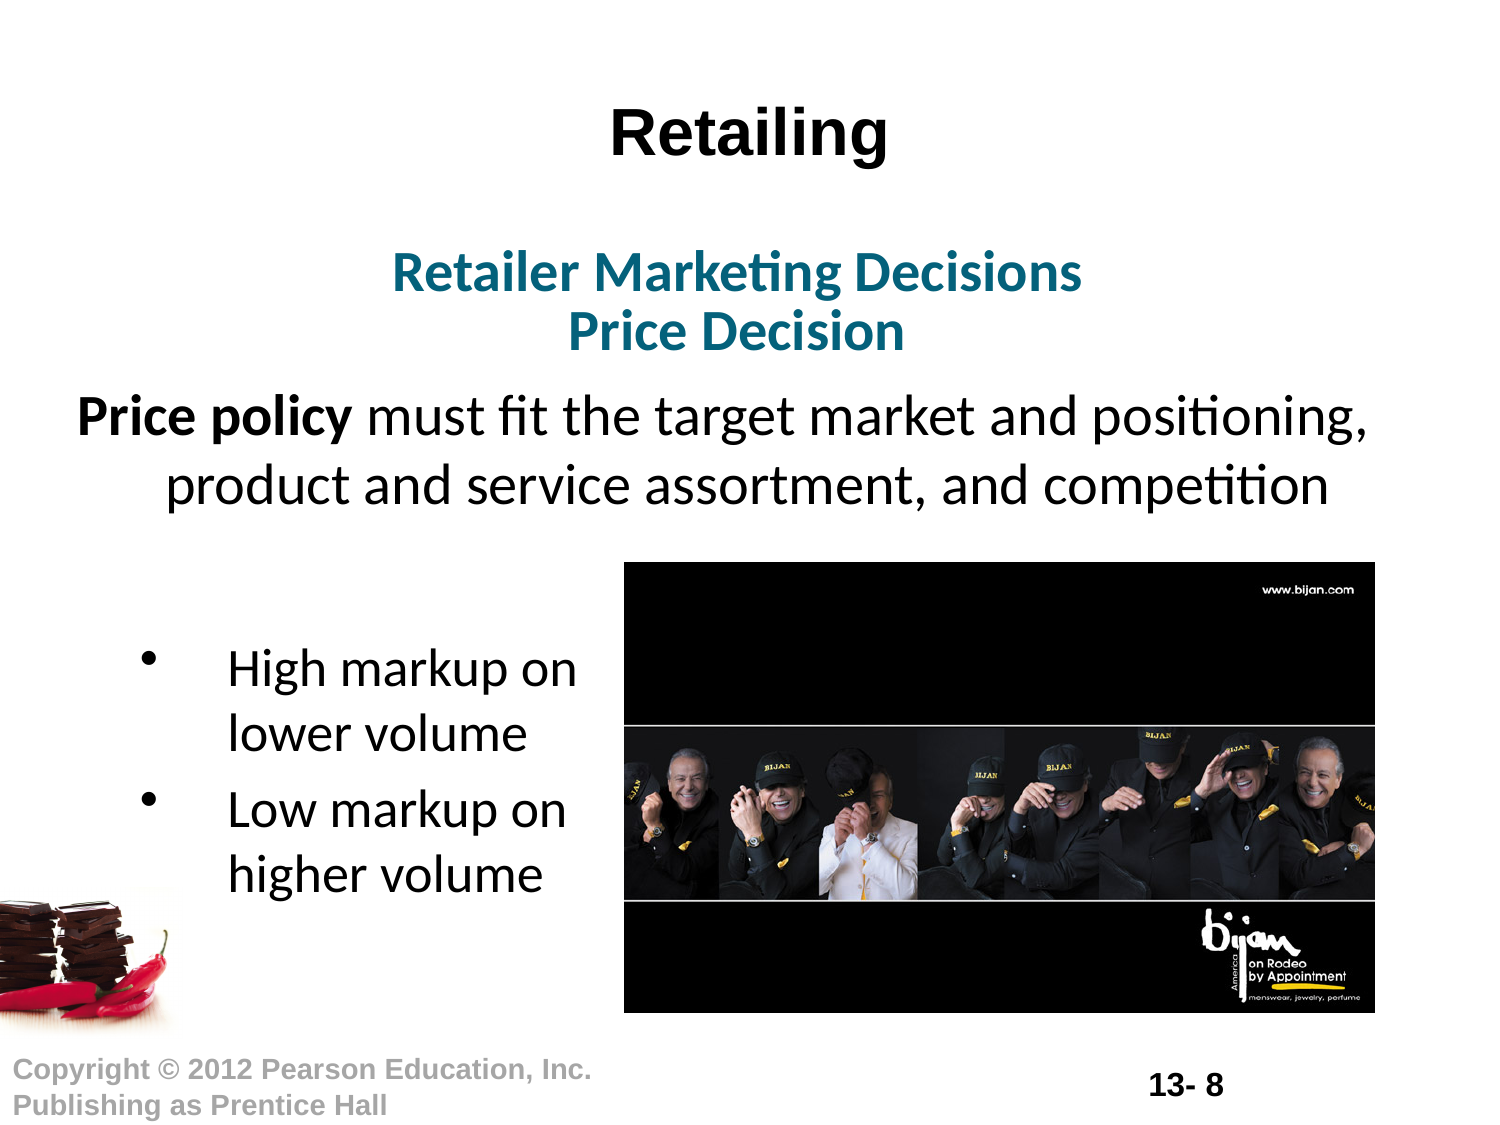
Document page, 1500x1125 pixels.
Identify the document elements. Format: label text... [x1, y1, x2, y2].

list Price policy must fit the target market and positioning, product and service assortment, and competition [62, 287, 1388, 1001]
title Retailing [112, 37, 1388, 226]
picture [624, 562, 1376, 1013]
text_box High markup on lower volume Low markup on higher volume [124, 624, 663, 1125]
list Retailer Marketing Decisions Price Decision [149, 237, 1326, 301]
picture [0, 887, 124, 1039]
